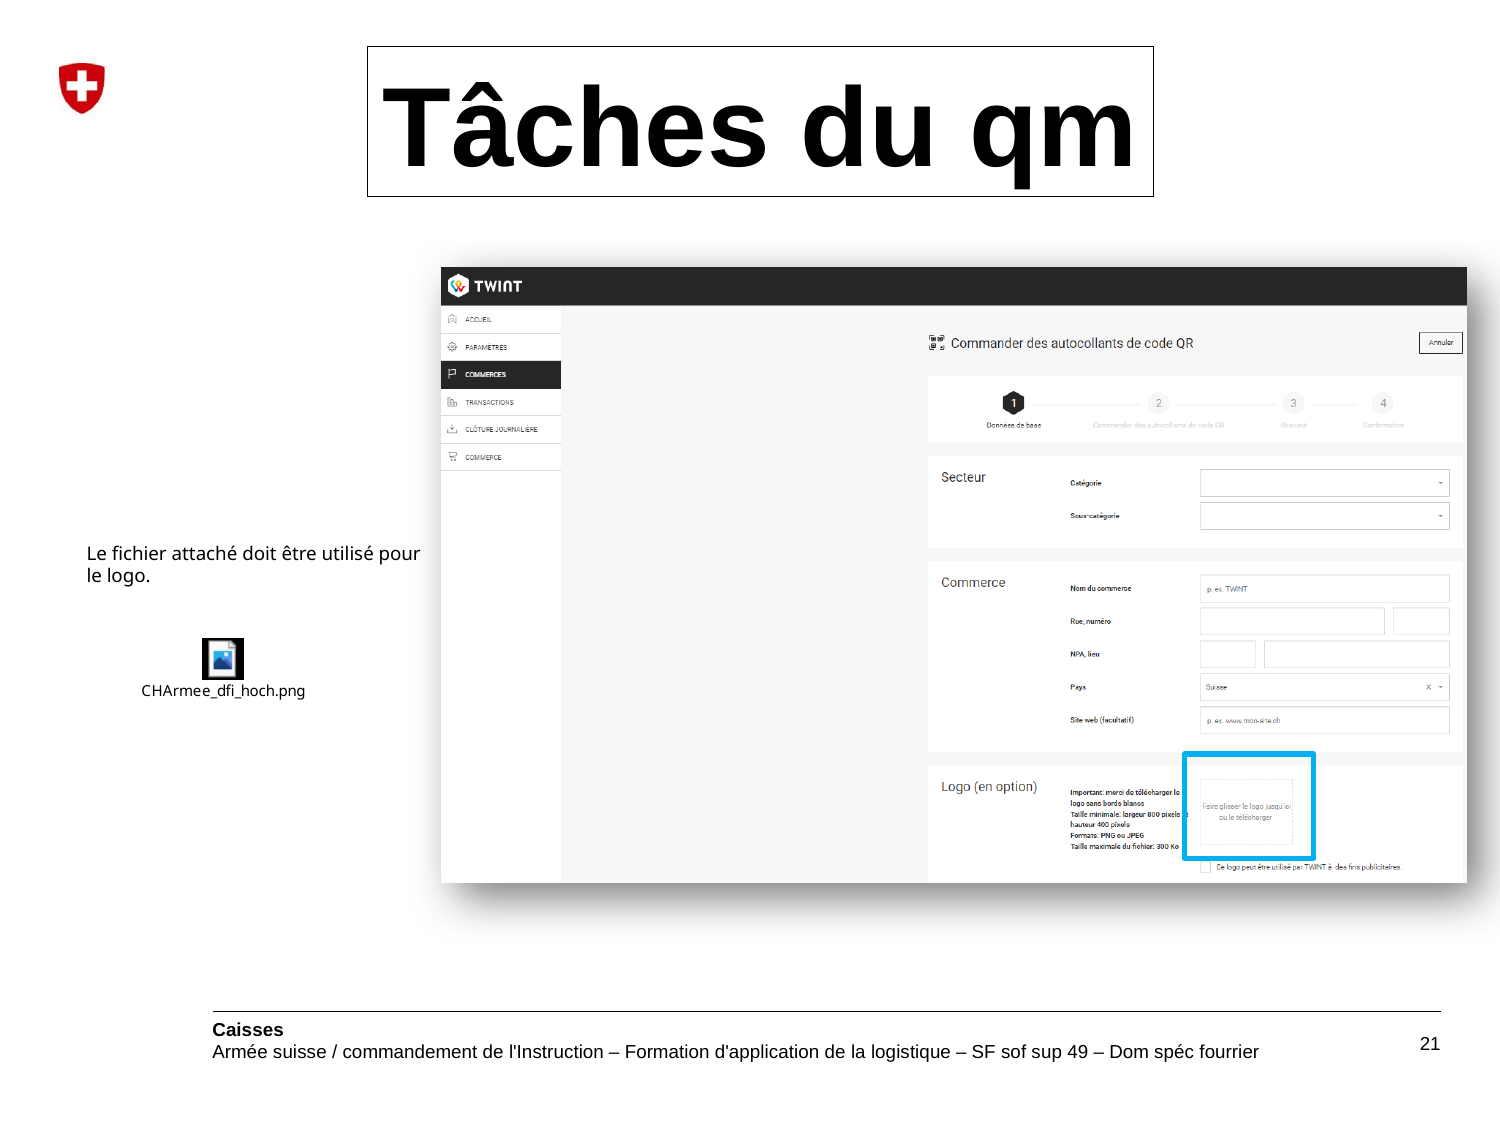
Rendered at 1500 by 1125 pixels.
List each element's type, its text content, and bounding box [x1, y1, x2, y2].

picture [59, 63, 105, 114]
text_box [122, 638, 323, 707]
text_box Le fichier attaché doit être utilisé pour le logo. [71, 534, 423, 594]
text_box Tâches du qm [367, 46, 1154, 197]
picture [440, 266, 1468, 883]
